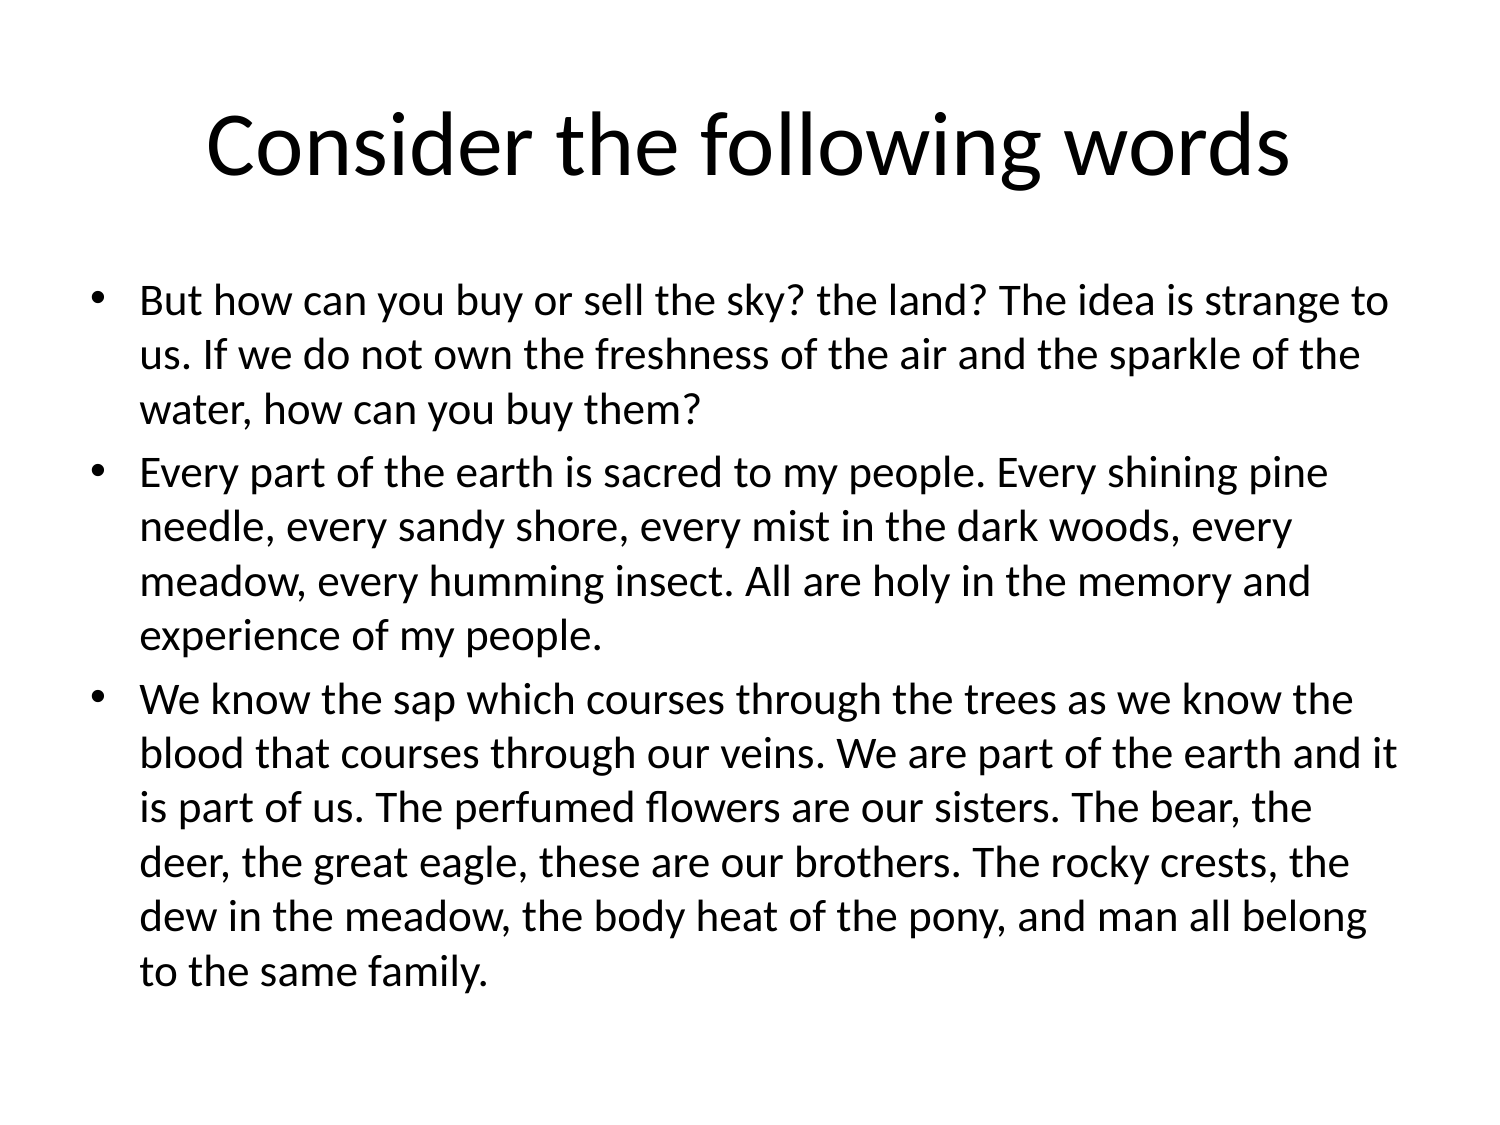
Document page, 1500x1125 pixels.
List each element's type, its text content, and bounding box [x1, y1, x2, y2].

title Consider the following words [75, 45, 1425, 233]
list But how can you buy or sell the sky? the land? The idea is strange to us. If we do not own the freshness of the air and the sparkle of the water, how can you buy them? Every part of the earth is sacred to my people. Every shining pine needle, every sandy shore, every mist in the dark woods, every meadow, every humming insect. All are holy in the memory and experience of my people. We know the sap which courses through the trees as we know the blood that courses through our veins. We are part of the earth and it is part of us. The perfumed flowers are our sisters. The bear, the deer, the great eagle, these are our brothers. The rocky crests, the dew in the meadow, the body heat of the pony, and man all belong to the same family. [75, 262, 1425, 1005]
